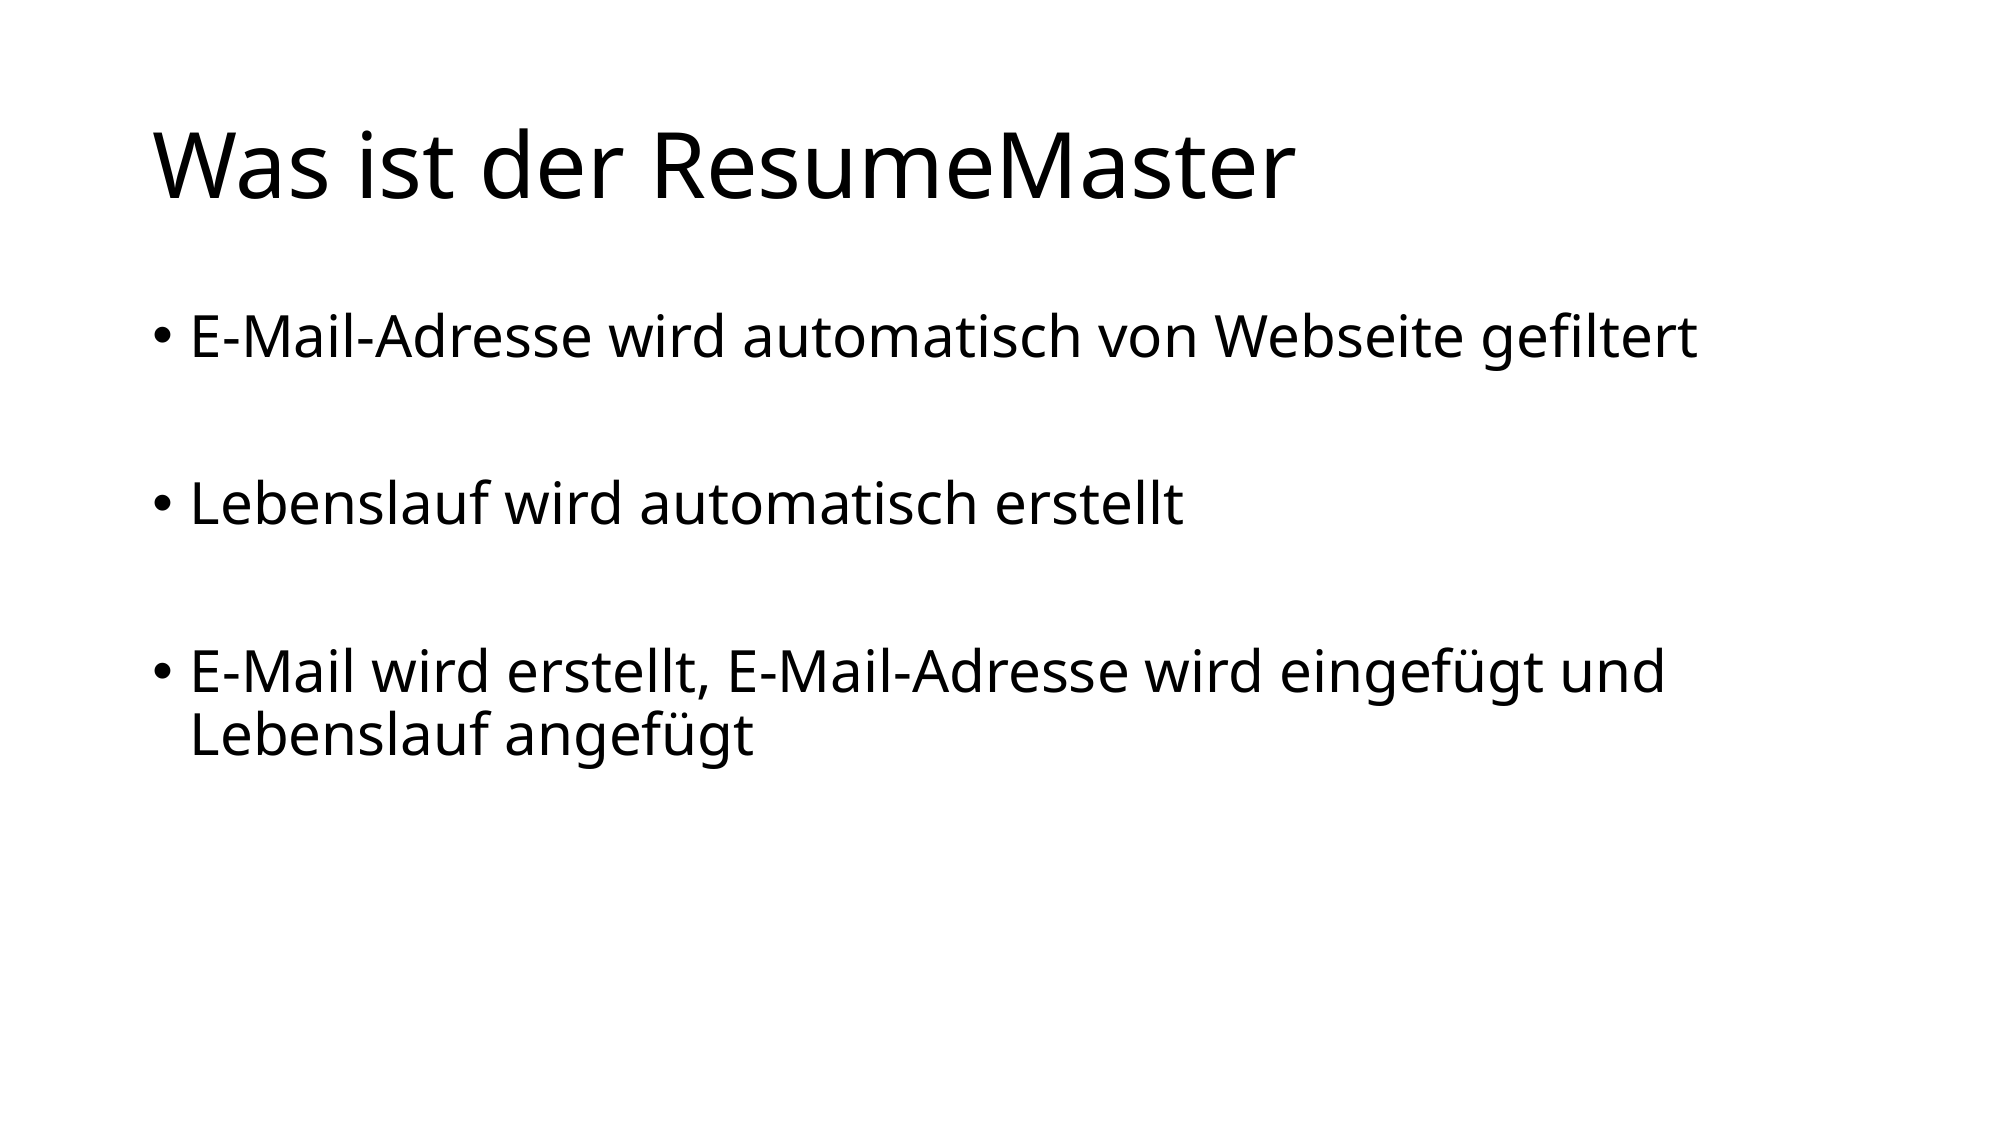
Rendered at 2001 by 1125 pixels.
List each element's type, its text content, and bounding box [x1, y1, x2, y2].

list E-Mail-Adresse wird automatisch von Webseite gefiltert Lebenslauf wird automatisch erstellt E-Mail wird erstellt, E-Mail-Adresse wird eingefügt und Lebenslauf angefügt [137, 299, 1863, 1014]
title Was ist der ResumeMaster [137, 59, 1863, 278]
